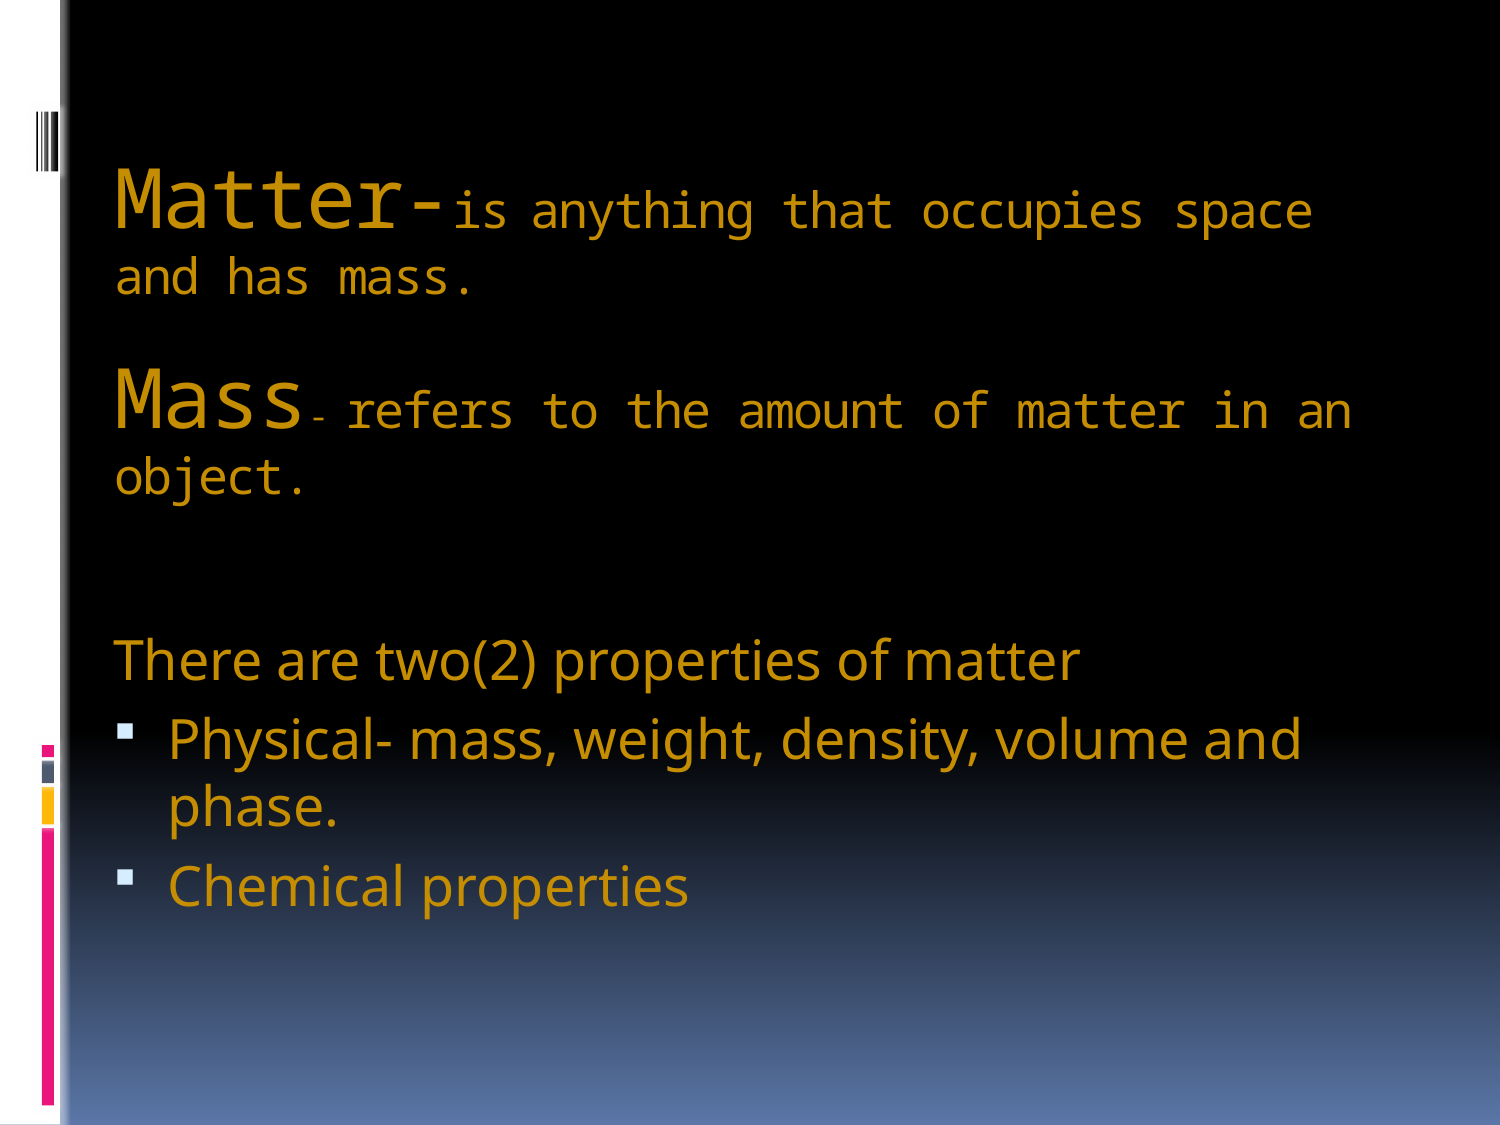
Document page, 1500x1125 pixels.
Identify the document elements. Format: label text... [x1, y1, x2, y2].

title Matter-is anything that occupies space and has mass. Mass- refers to the amount of matter in an object. [99, 137, 1375, 563]
list There are two(2) properties of matter Physical- mass, weight, density, volume and phase. Chemical properties [87, 537, 1363, 925]
